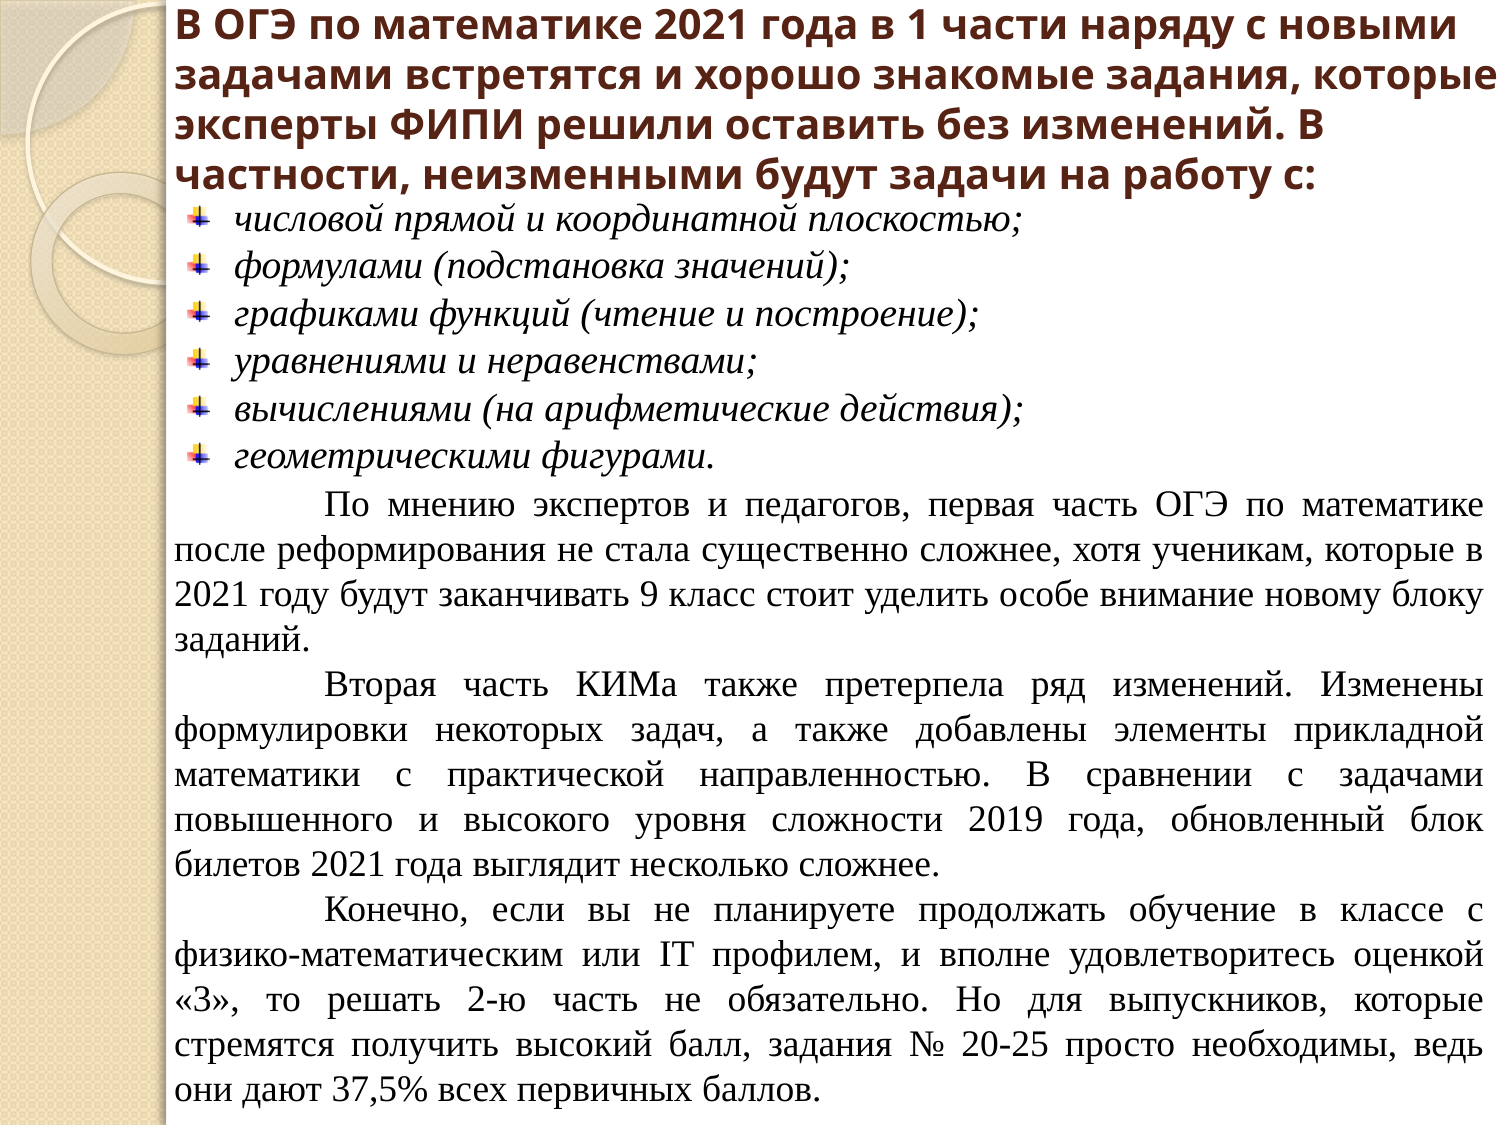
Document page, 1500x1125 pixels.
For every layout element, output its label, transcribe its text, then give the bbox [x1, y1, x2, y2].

picture [187, 251, 210, 275]
picture [187, 346, 210, 370]
picture [187, 441, 210, 465]
title В ОГЭ по математике 2021 года в 1 части наряду с новыми задачами встретятся и хорошо знакомые задания, которые эксперты ФИПИ решили оставить без изменений. В частности, неизменными будут задачи на работу с: [159, 42, 1500, 184]
list числовой прямой и координатной плоскостью; формулами (подстановка значений); графиками функций (чтение и построение); уравнениями и неравенствами; вычислениями (на арифметические действия); геометрическими фигурами. По мнению экспертов и педагогов, первая часть ОГЭ по математике после реформирования не стала существенно сложнее, хотя ученикам, которые в 2021 году будут заканчивать 9 класс стоит уделить особе внимание новому блоку заданий. Вторая часть КИМа также претерпела ряд изменений. Изменены формулировки некоторых задач, а также добавлены элементы прикладной математики с практической направленностью. В сравнении с задачами повышенного и высокого уровня сложности 2019 года, обновленный блок билетов 2021 года выглядит несколько сложнее. Конечно, если вы не планируете продолжать обучение в классе с физико-математическим или IT профилем, и вполне удовлетворитесь оценкой «3», то решать 2-ю часть не обязательно. Но для выпускников, которые стремятся получить высокий балл, задания № 20-25 просто необходимы, ведь они дают 37,5% всех первичных баллов. [159, 184, 1500, 1125]
picture [187, 394, 210, 417]
picture [187, 204, 210, 227]
picture [187, 299, 210, 322]
